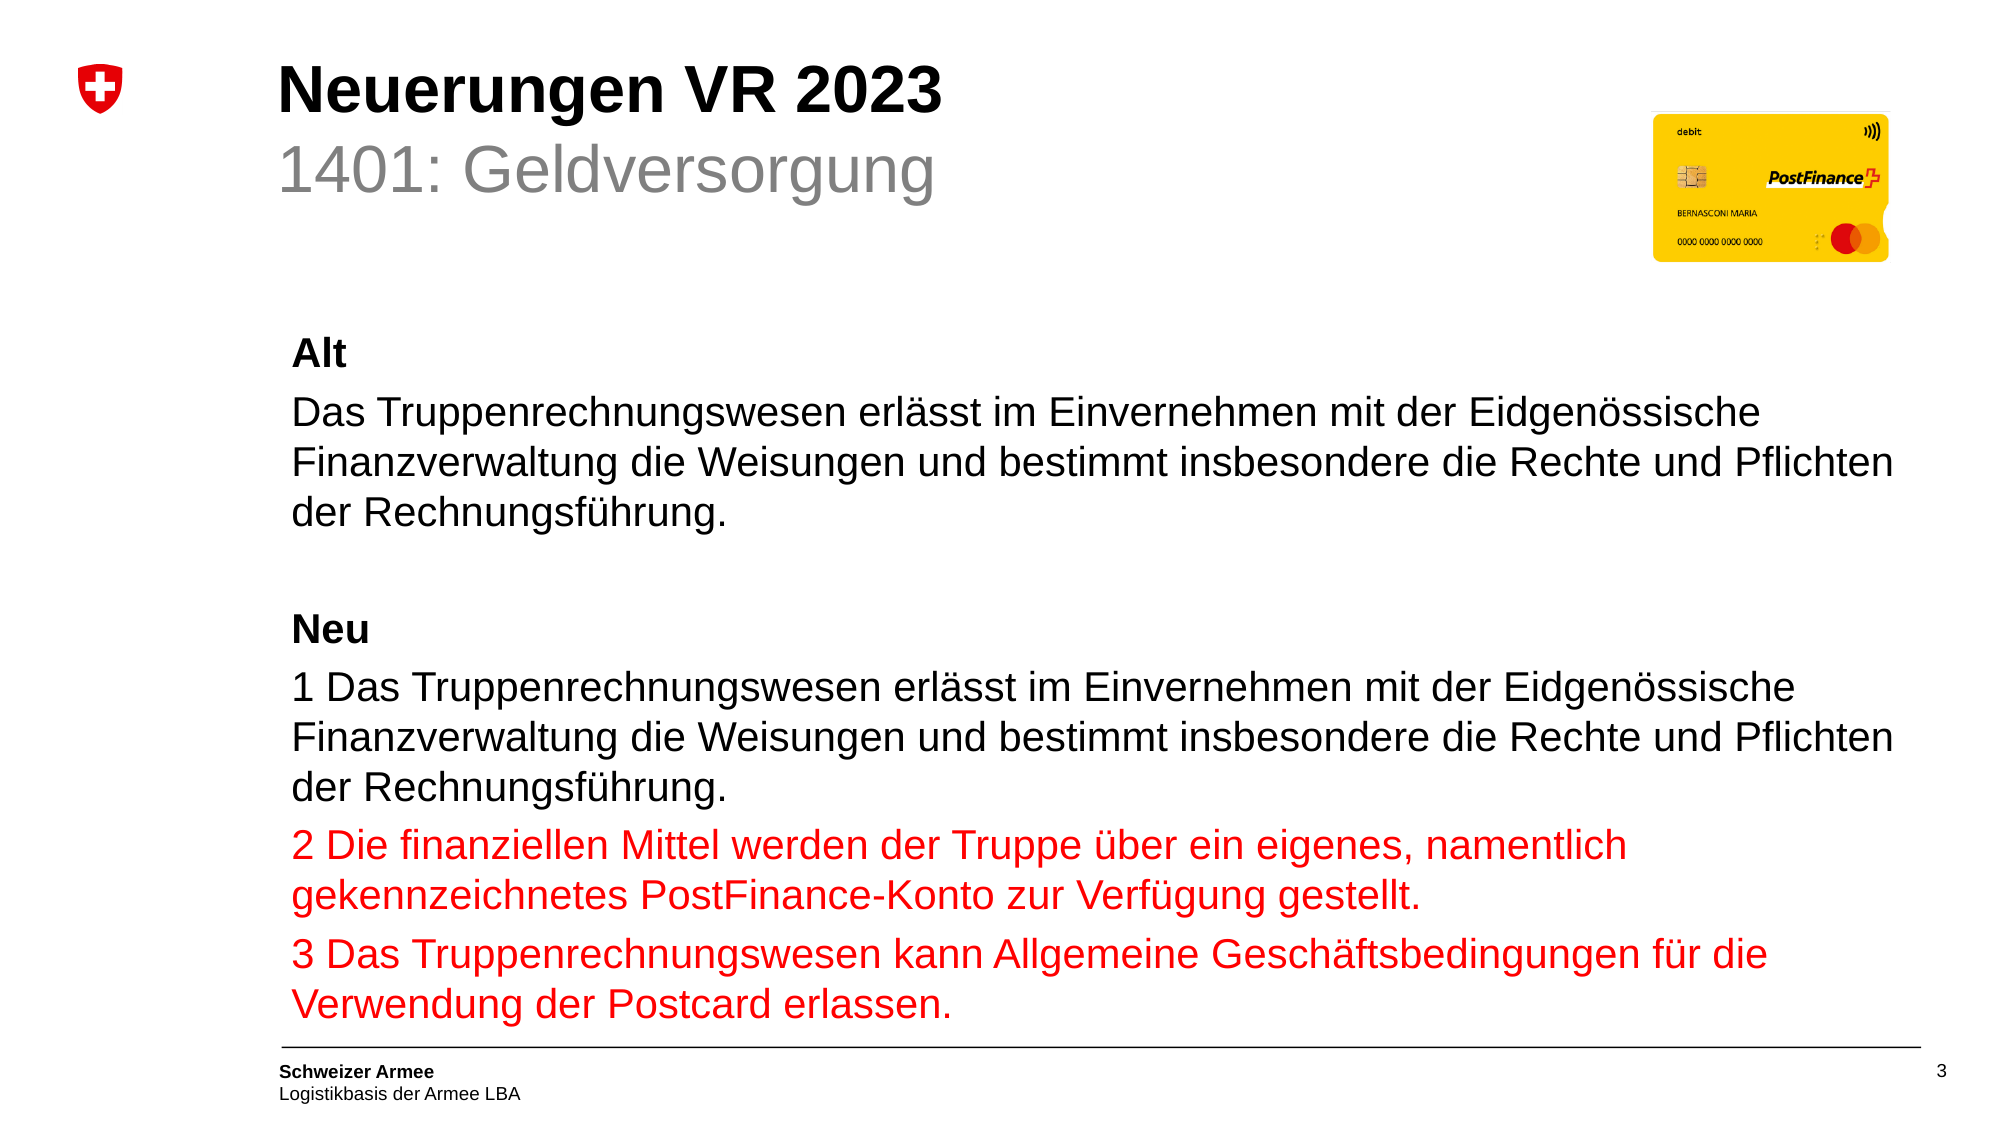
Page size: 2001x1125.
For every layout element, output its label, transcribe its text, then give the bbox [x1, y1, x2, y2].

picture [1651, 101, 1910, 277]
title Neuerungen VR 2023 1401: Geldversorgung [277, 45, 1910, 209]
picture [78, 64, 123, 115]
list Alt Das Truppenrechnungswesen erlässt im Einvernehmen mit der Eidgenössische Finanzverwaltung die Weisungen und bestimmt insbesondere die Rechte und Pflichten der Rechnungsführung. Neu 1 Das Truppenrechnungswesen erlässt im Einvernehmen mit der Eidgenössische Finanzverwaltung die Weisungen und bestimmt insbesondere die Rechte und Pflichten der Rechnungsführung. 2 Die finanziellen Mittel werden der Truppe über ein eigenes, namentlich gekennzeichnetes PostFinance-Konto zur Verfügung gestellt. 3 Das Truppenrechnungswesen kann Allgemeine Geschäftsbedingungen für die Verwendung der Postcard erlassen. [290, 326, 1910, 983]
